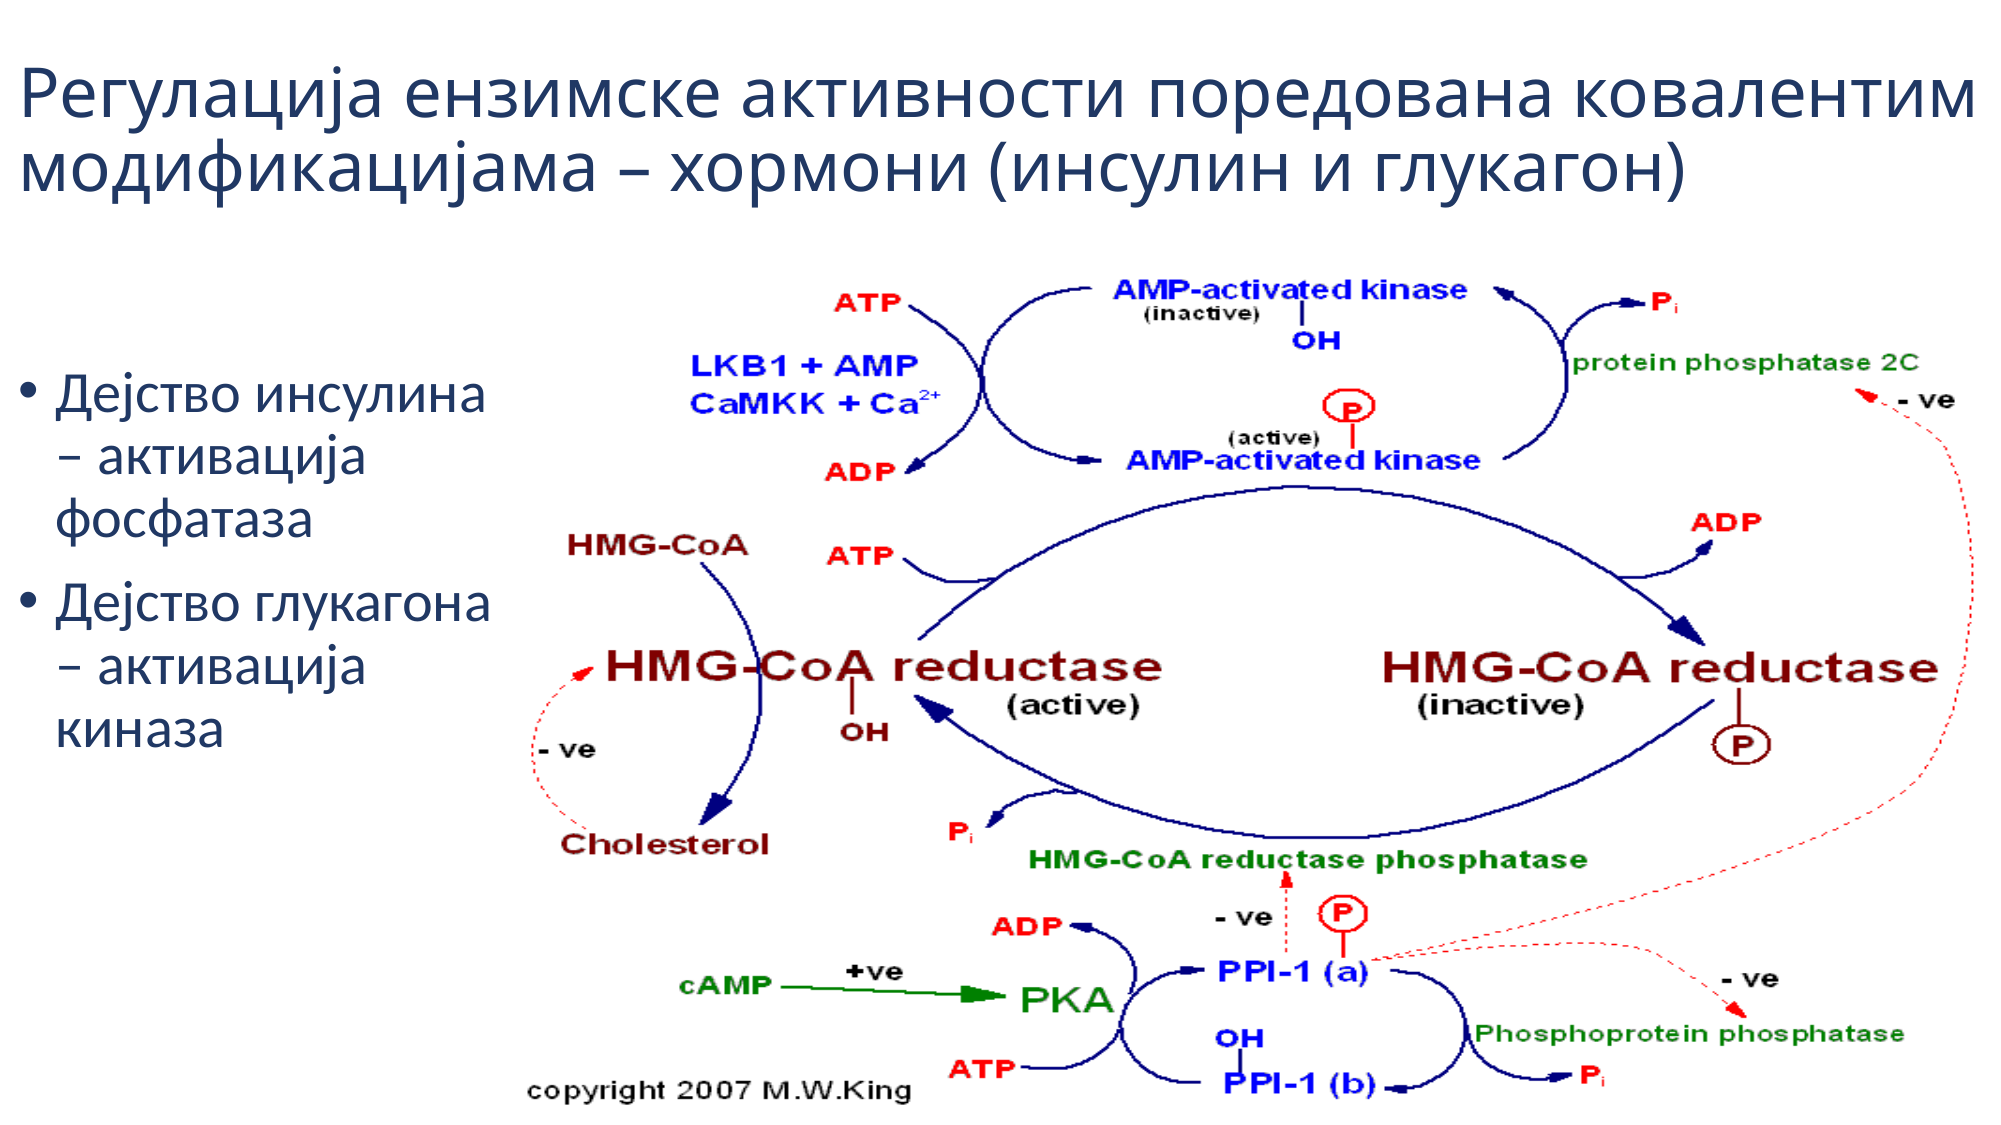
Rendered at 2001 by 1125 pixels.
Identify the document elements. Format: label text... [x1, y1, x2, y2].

list Дејство инсулина – активација фосфатаза Дејство глукагона – активација киназа [3, 354, 499, 1106]
picture [499, 249, 2000, 1125]
title Регулација ензимске активности поредована ковалентим модификацијама – хормони (инсулин и глукагон) [3, 14, 2000, 250]
